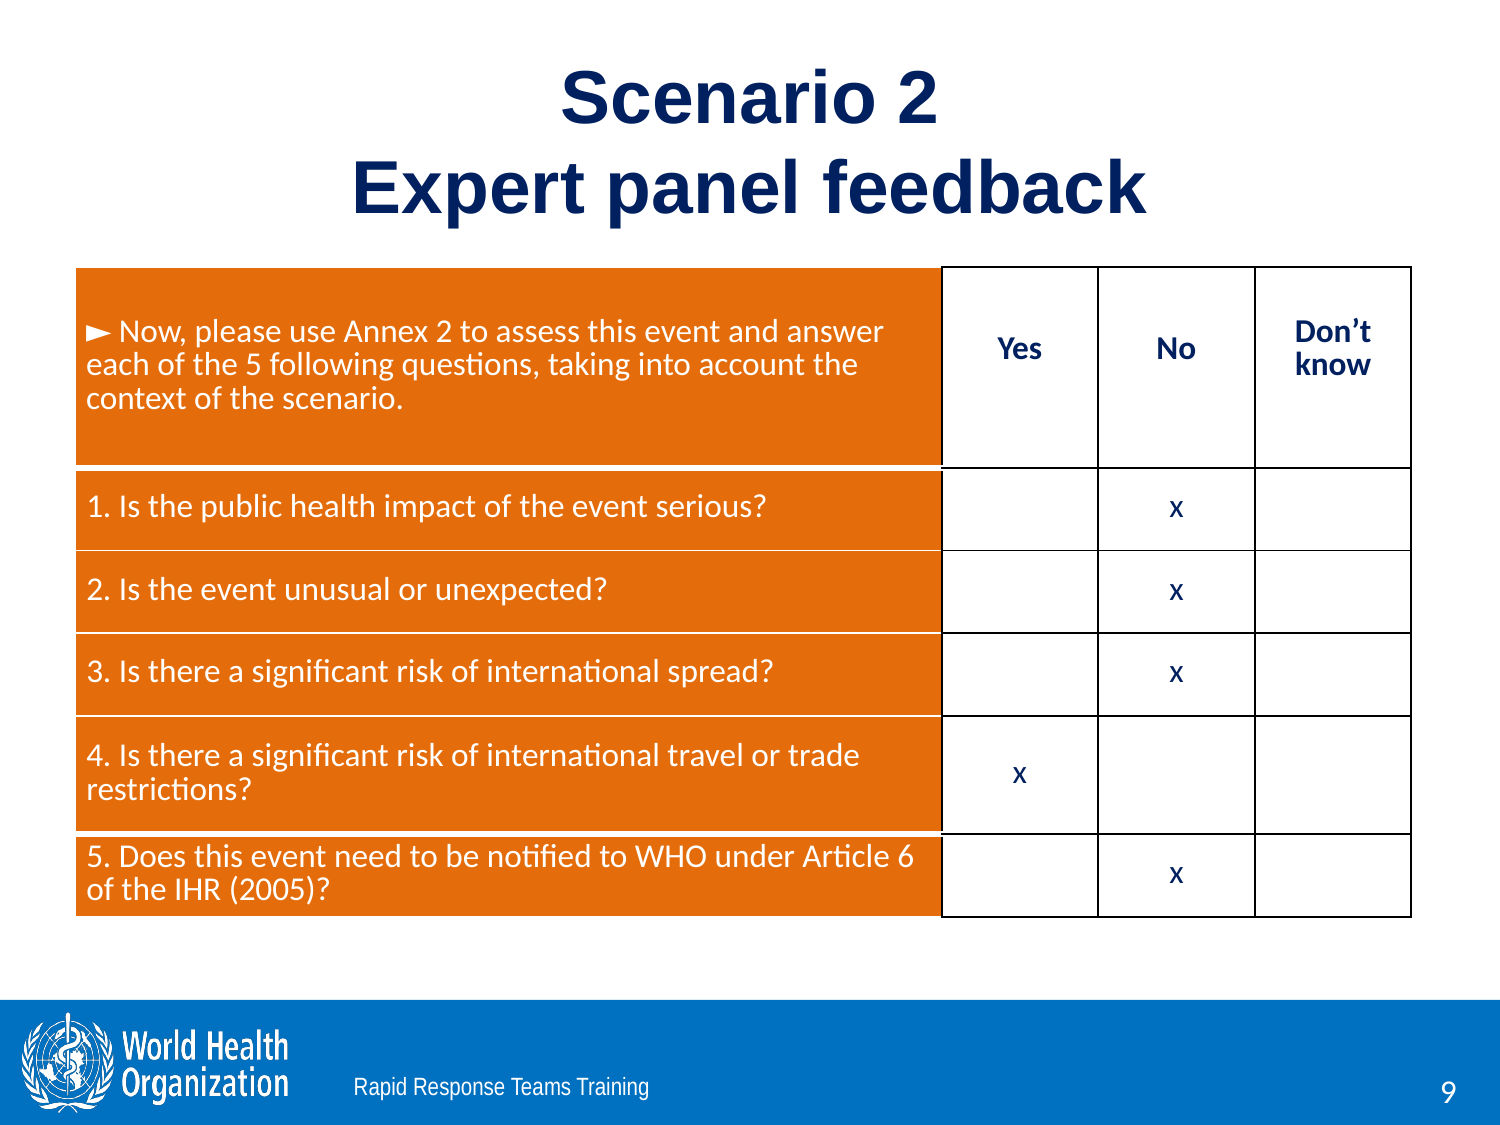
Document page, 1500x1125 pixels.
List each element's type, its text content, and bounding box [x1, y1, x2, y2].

table_cell x [1099, 634, 1254, 715]
table_cell 3. Is there a significant risk of international spread? [76, 634, 941, 715]
table_header Yes [943, 268, 1097, 467]
title Scenario 2 Expert panel feedback [75, 45, 1425, 233]
table_header Don’t know [1256, 268, 1410, 467]
table_cell [1256, 634, 1410, 715]
table_cell x [1099, 835, 1254, 916]
table_cell [943, 551, 1097, 632]
table_cell 1. Is the public health impact of the event serious? [76, 471, 941, 550]
table_cell [943, 469, 1097, 550]
table_cell 4. Is there a significant risk of international travel or trade restrictions? [76, 717, 941, 831]
table_cell x [1099, 469, 1254, 550]
table_cell [1256, 717, 1410, 833]
table_cell x [1099, 551, 1254, 632]
table_cell [943, 634, 1097, 715]
table_header ► Now, please use Annex 2 to assess this event and answer each of the 5 following questions, taking into account the context of the scenario. [76, 268, 941, 465]
table_cell [1099, 717, 1254, 833]
table_cell [1256, 835, 1410, 916]
table_cell [1256, 551, 1410, 632]
table_cell x [943, 717, 1097, 833]
table_cell [943, 835, 1097, 916]
table_cell 2. Is the event unusual or unexpected? [76, 551, 941, 632]
table_header No [1099, 268, 1254, 467]
table_cell [1256, 469, 1410, 550]
table_cell 5. Does this event need to be notified to WHO under Article 6 of the IHR (2005)? [76, 837, 941, 916]
picture [21, 1012, 288, 1113]
